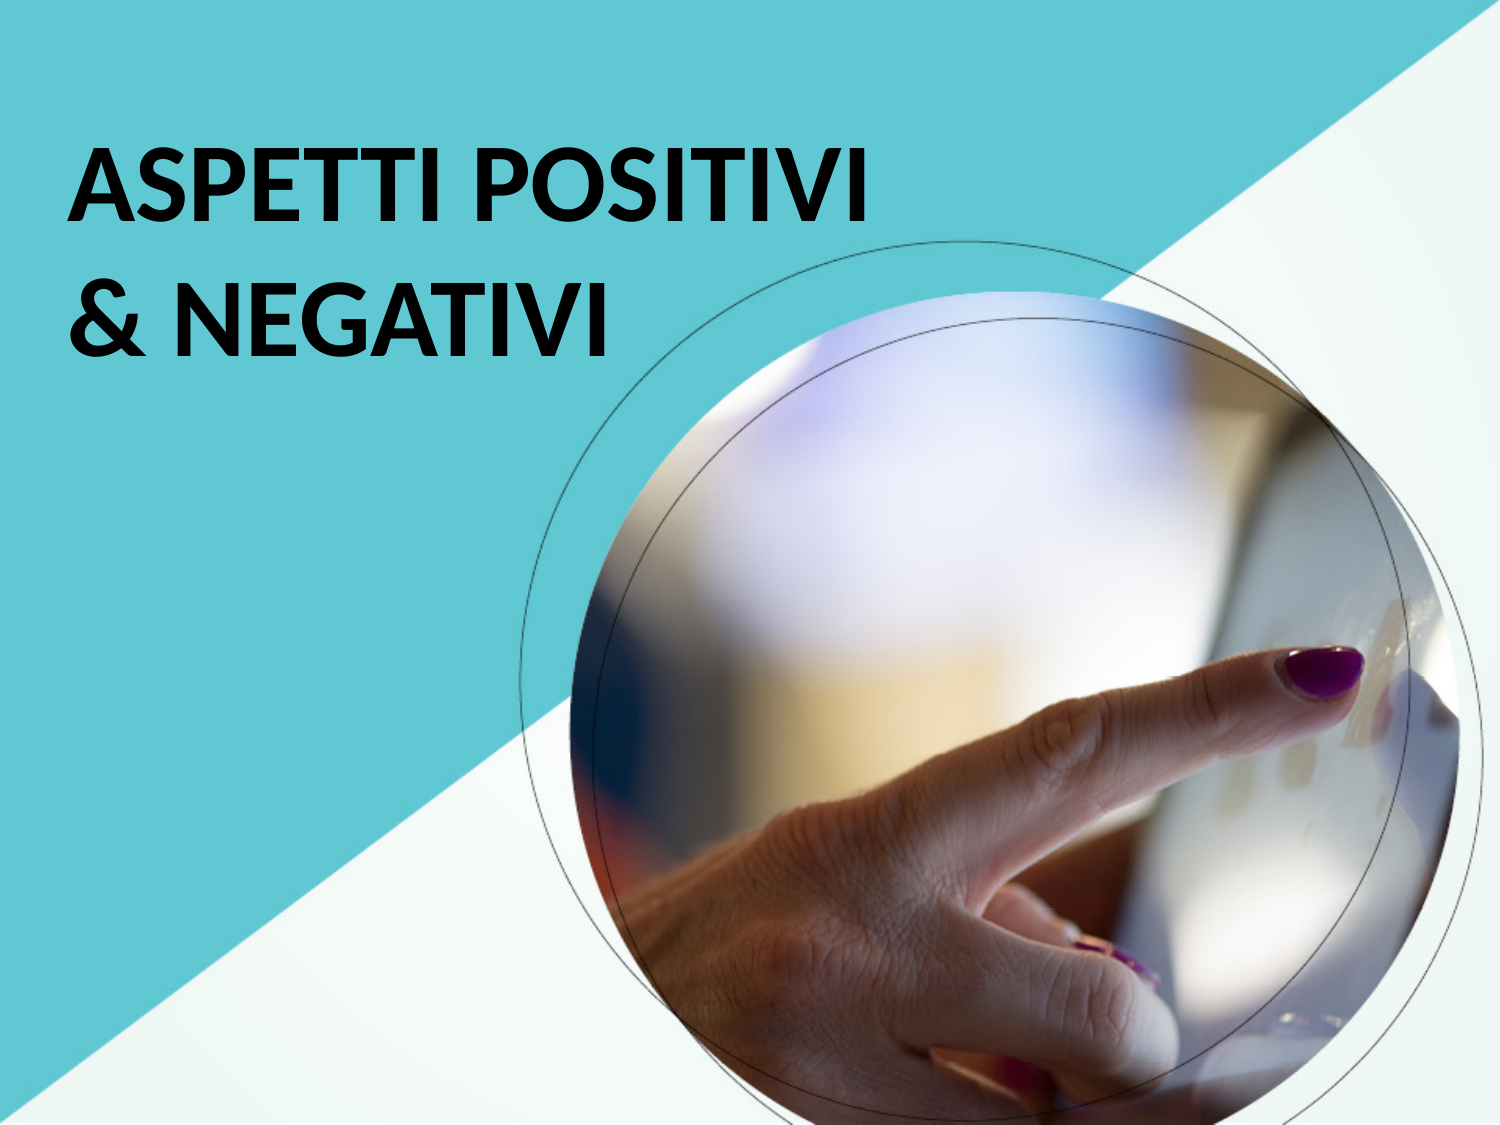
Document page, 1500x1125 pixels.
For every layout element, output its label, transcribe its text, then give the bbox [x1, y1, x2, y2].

picture [0, 0, 1500, 1125]
text_box ASPETTI POSITIVI & NEGATIVI [52, 101, 1172, 522]
